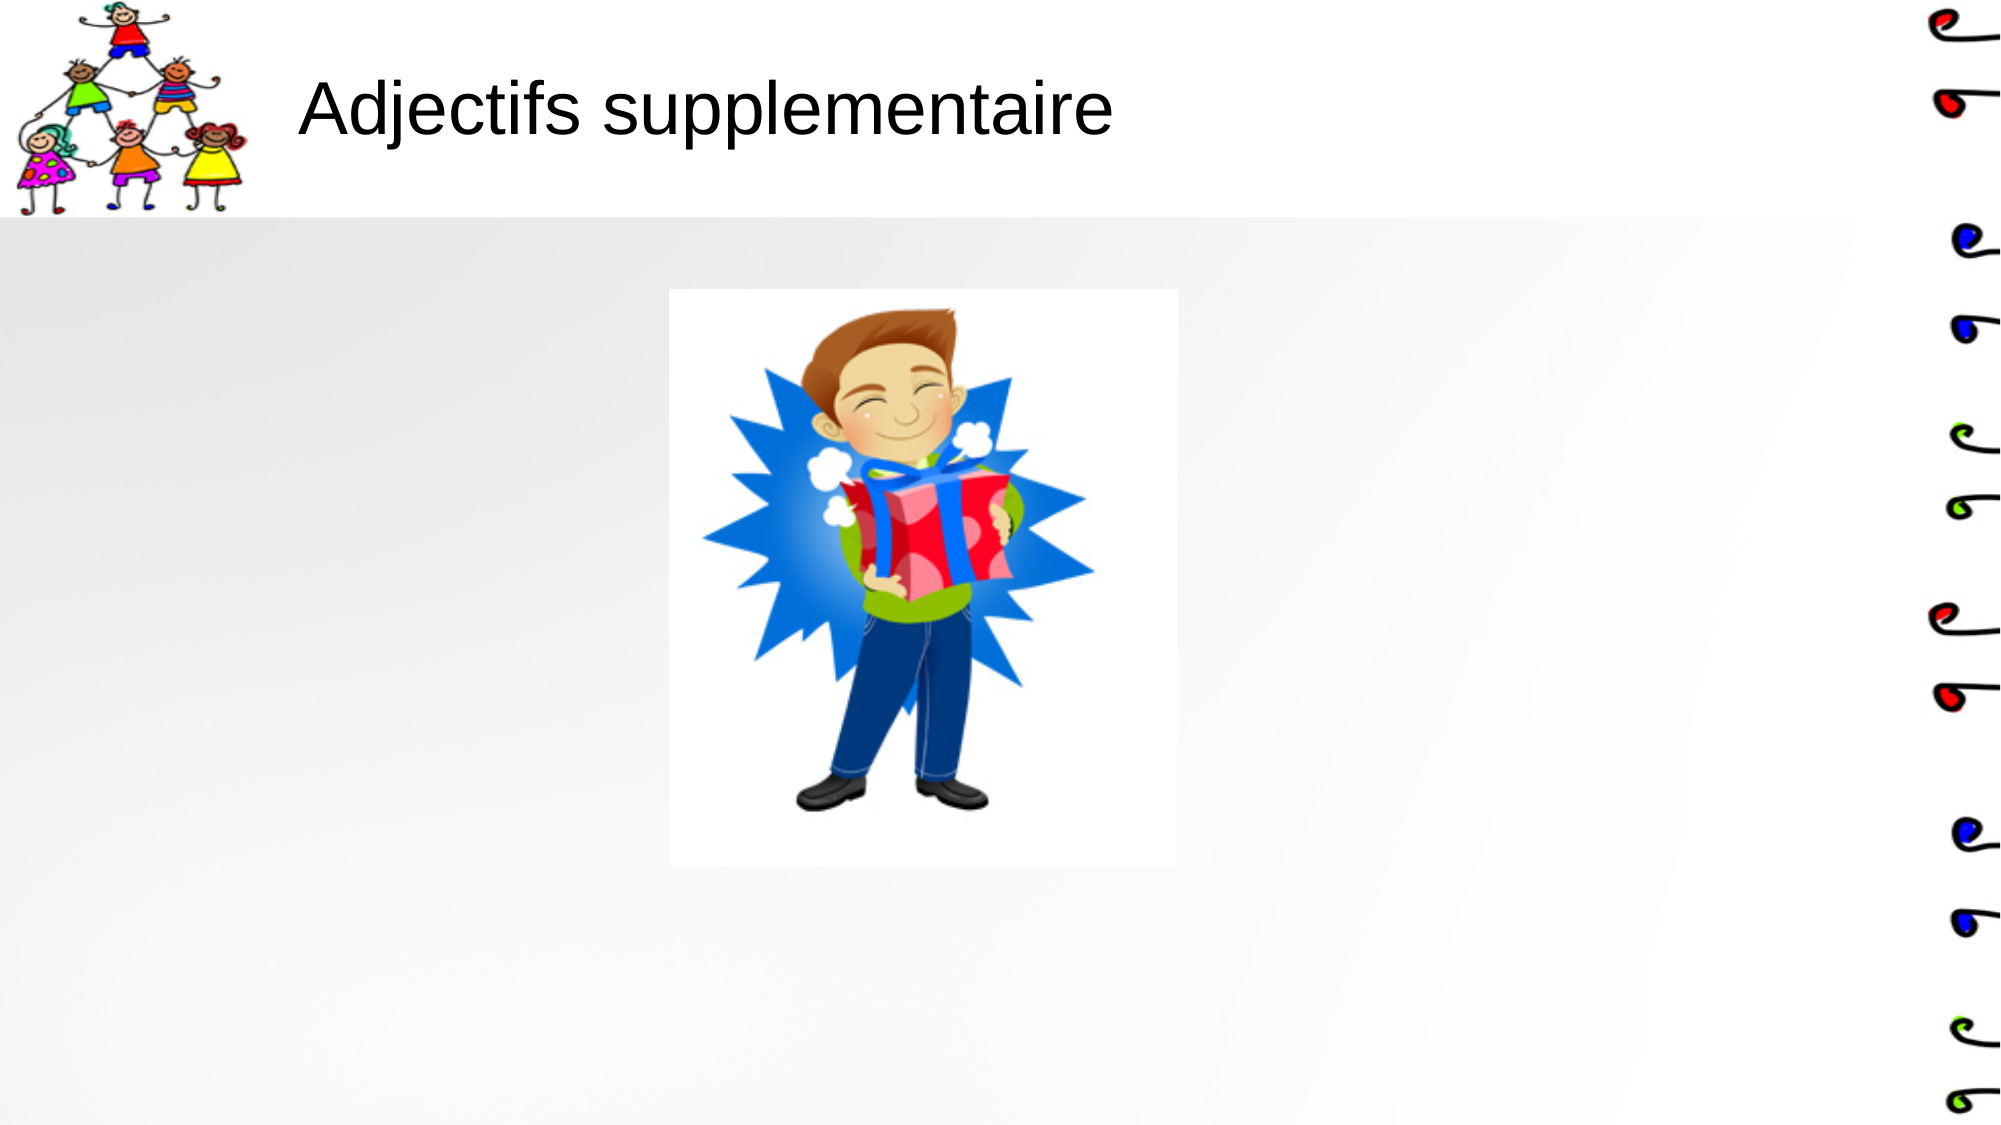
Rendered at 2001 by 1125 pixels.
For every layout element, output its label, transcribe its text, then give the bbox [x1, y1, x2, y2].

picture [0, 0, 2001, 1125]
title Adjectifs supplementaire [283, 16, 1951, 192]
